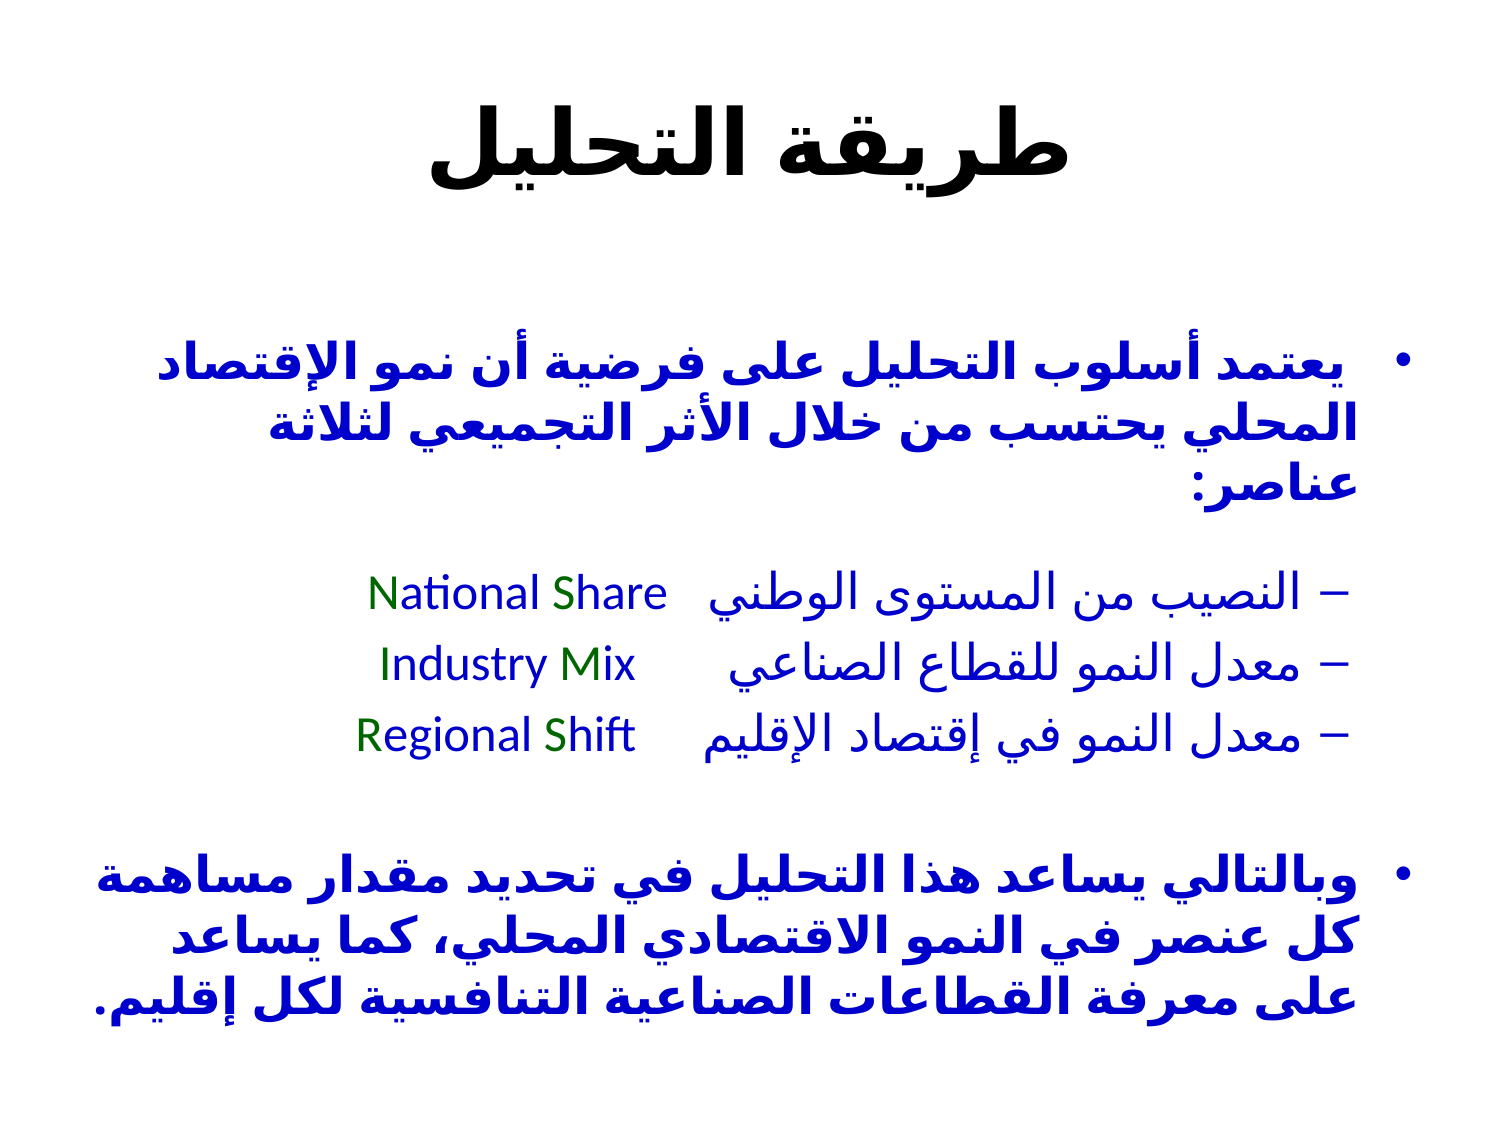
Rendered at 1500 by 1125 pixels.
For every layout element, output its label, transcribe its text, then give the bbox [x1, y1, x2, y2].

title طريقة التحليل [75, 45, 1425, 233]
list يعتمد أسلوب التحليل على فرضية أن نمو الإقتصاد المحلي يحتسب من خلال الأثر التجميعي لثلاثة عناصر: النصيب من المستوى الوطني National Share معدل النمو للقطاع الصناعي Industry Mix معدل النمو في إقتصاد الإقليم Regional Shift وبالتالي يساعد هذا التحليل في تحديد مقدار مساهمة كل عنصر في النمو الاقتصادي المحلي، كما يساعد على معرفة القطاعات الصناعية التنافسية لكل إقليم. [75, 321, 1425, 1055]
